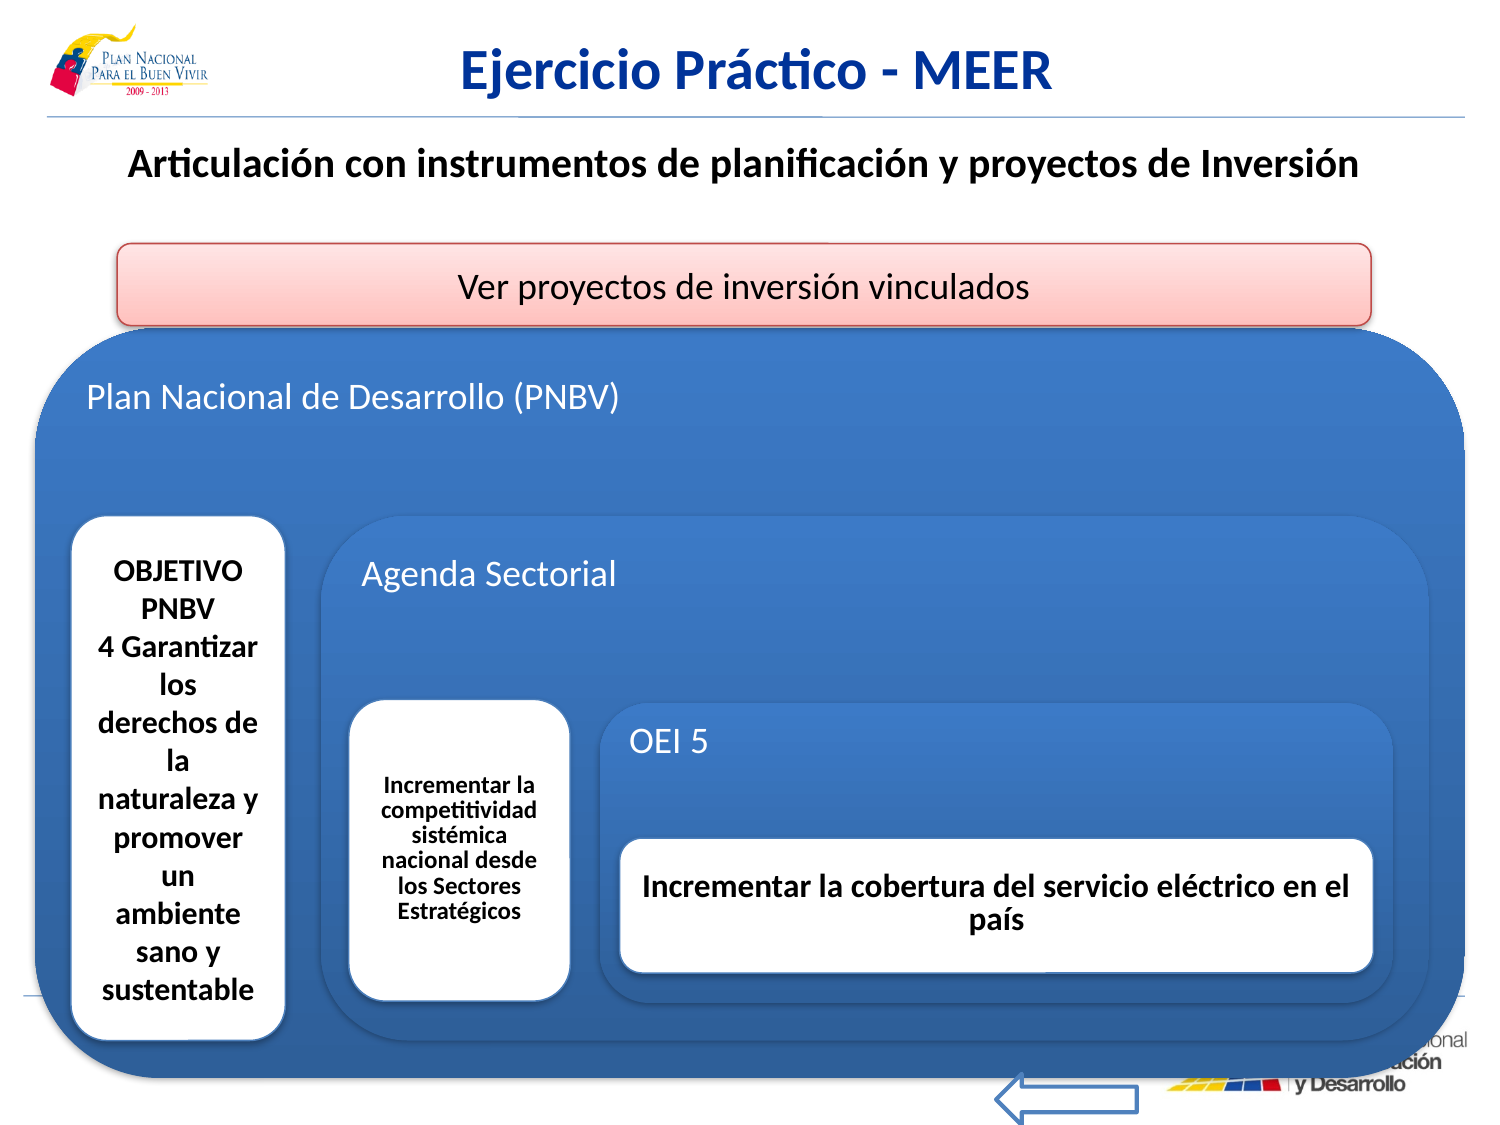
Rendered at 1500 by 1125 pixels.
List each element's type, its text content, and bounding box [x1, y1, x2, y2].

picture [1160, 1007, 1473, 1100]
text_box Ejercicio Práctico - MEER [81, 0, 1432, 98]
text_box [34, 327, 1466, 1079]
text_box [993, 1088, 1139, 1125]
picture [46, 17, 211, 106]
text_box Ver proyectos de inversión vinculados [116, 242, 1372, 326]
text_box Articulación con instrumentos de planificación y proyectos de Inversión [82, 128, 1407, 194]
